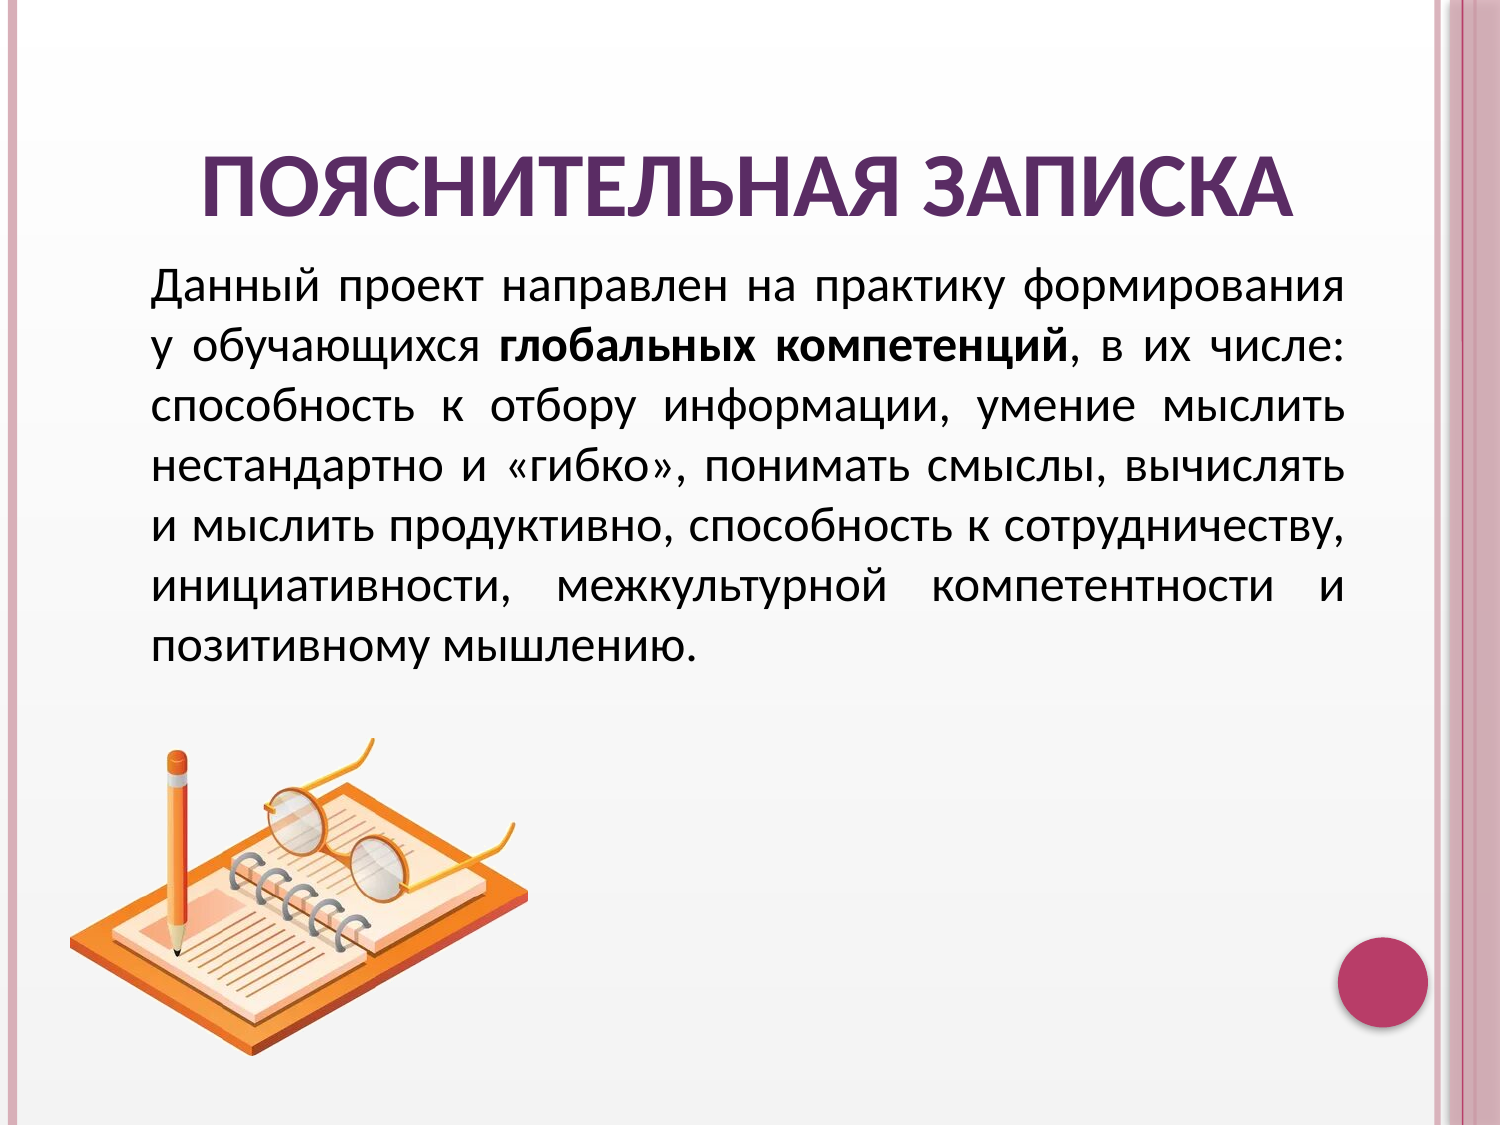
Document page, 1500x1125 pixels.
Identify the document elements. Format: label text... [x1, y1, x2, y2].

picture [69, 737, 528, 1056]
title Пояснительная записка [135, 54, 1361, 243]
list Данный проект направлен на практику формирования у обучающихся глобальных компетенций, в их числе: способность к отбору информации, умение мыслить нестандартно и «гибко», понимать смыслы, вычислять и мыслить продуктивно, способность к сотрудничеству, инициативности, межкультурной компетентности и позитивному мышлению. [135, 243, 1361, 715]
